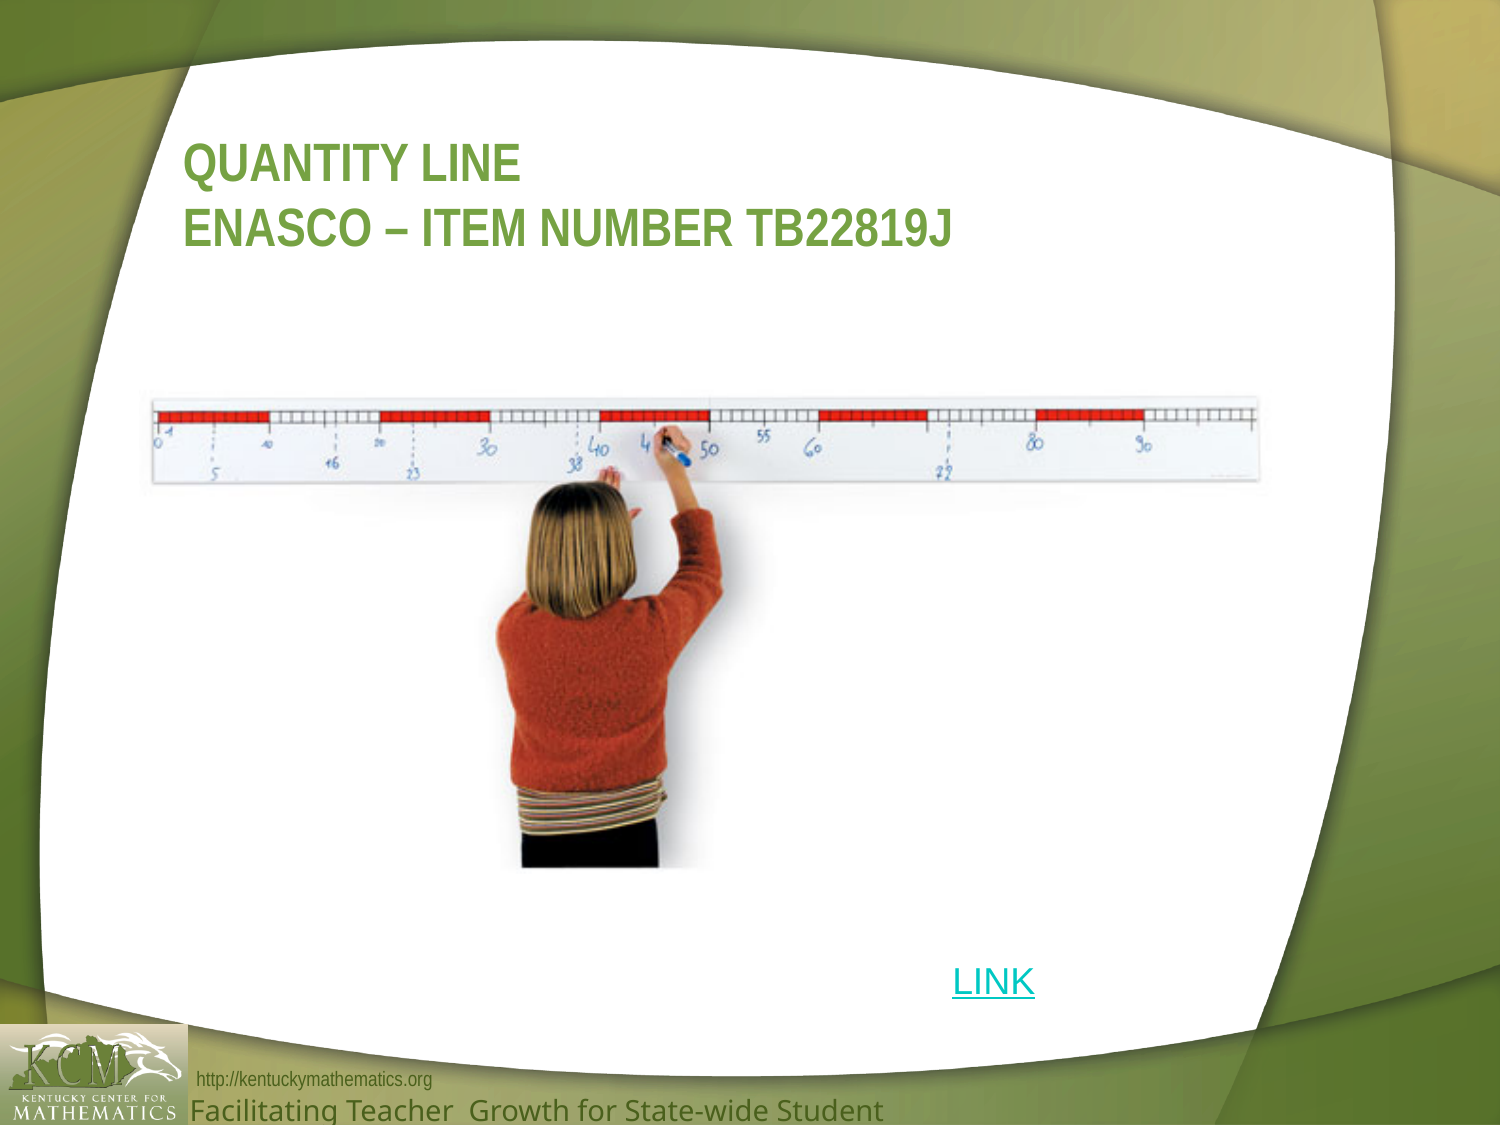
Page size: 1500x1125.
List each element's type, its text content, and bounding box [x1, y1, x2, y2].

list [124, 312, 1276, 888]
picture [324, 1107, 333, 1119]
text_box LINK [937, 949, 1188, 1010]
title Quantity Line Enasco – Item Number TB22819J [175, 119, 1401, 266]
picture [0, 0, 1500, 1125]
